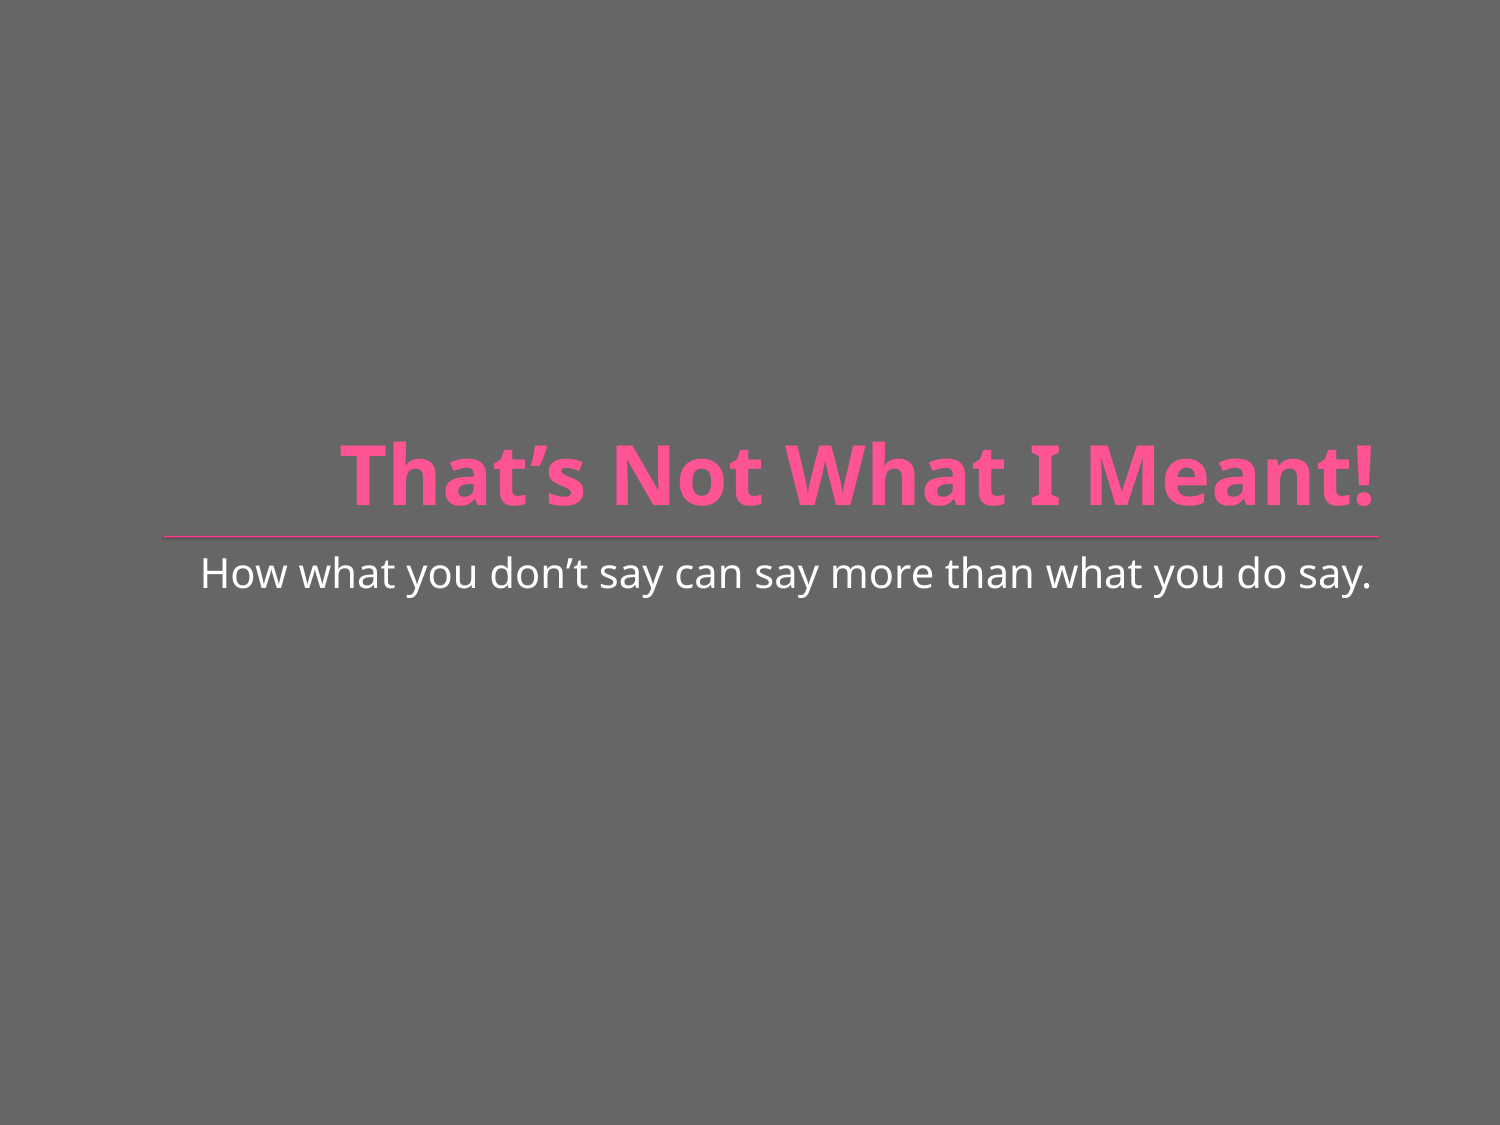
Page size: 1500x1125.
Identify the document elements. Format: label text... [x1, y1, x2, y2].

title That’s Not What I Meant! [118, 81, 1394, 530]
list How what you don’t say can say more than what you do say. [118, 539, 1394, 787]
